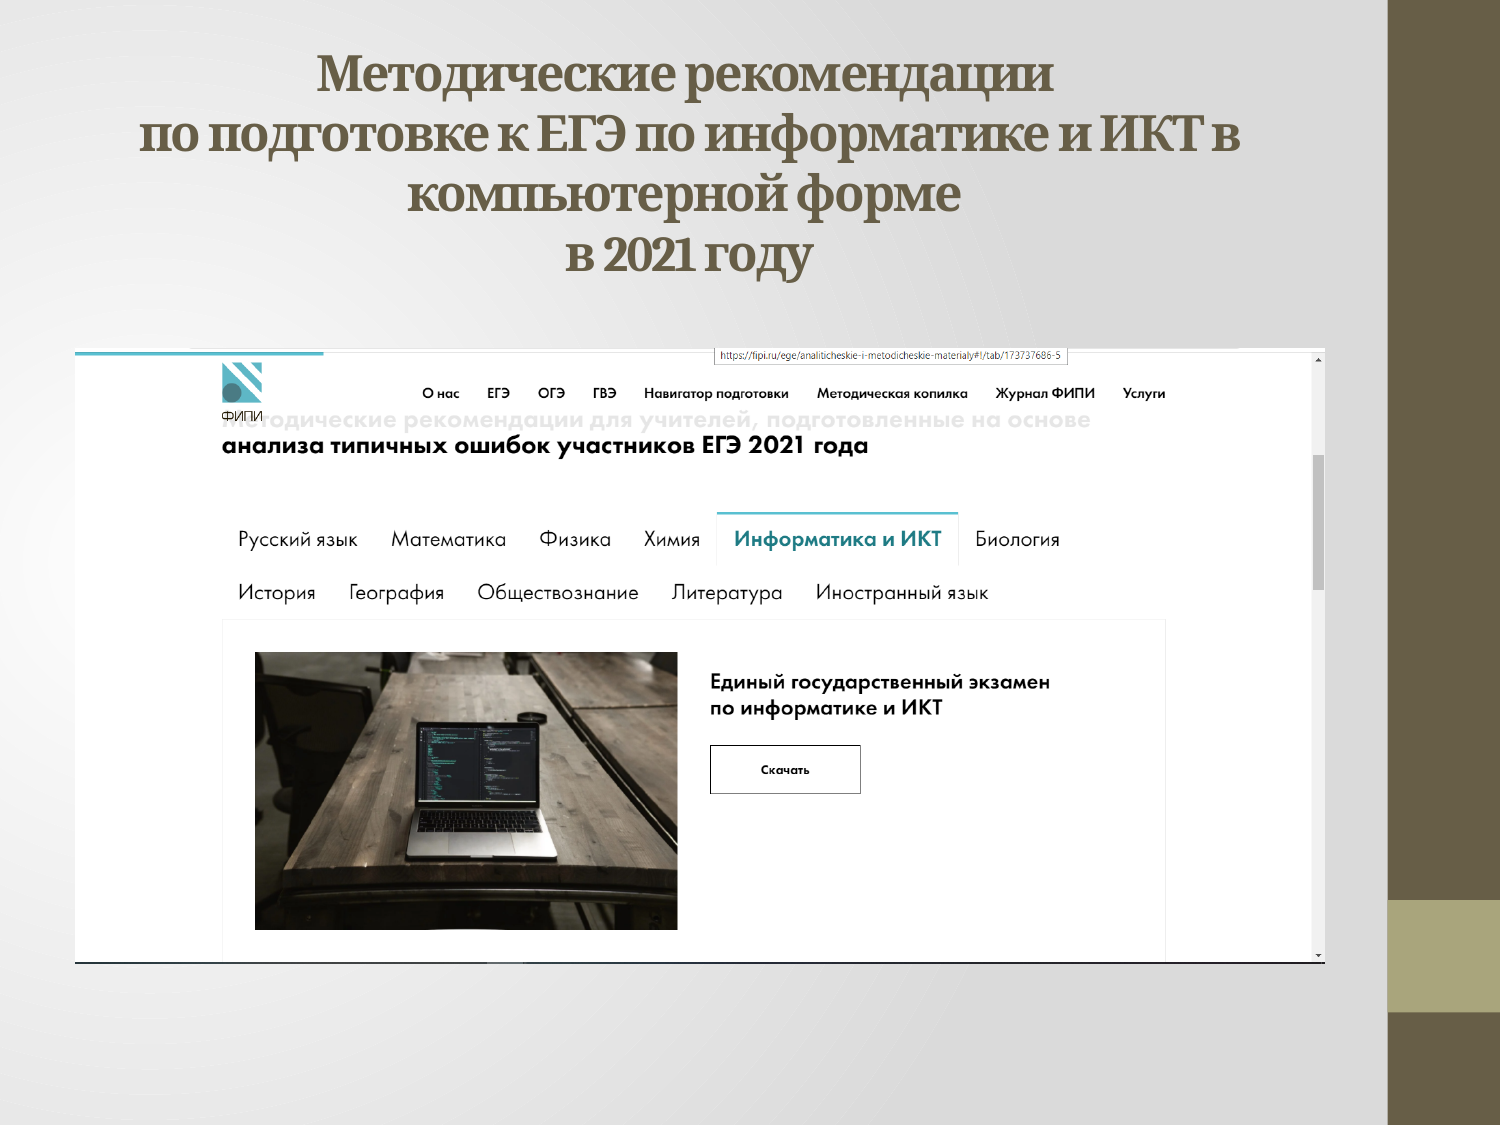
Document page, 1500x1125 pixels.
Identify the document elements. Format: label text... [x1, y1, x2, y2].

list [74, 348, 1326, 965]
title Методические рекомендации по подготовке к ЕГЭ по информатике и ИКТ в компьютерной форме в 2021 году [75, 90, 1306, 233]
